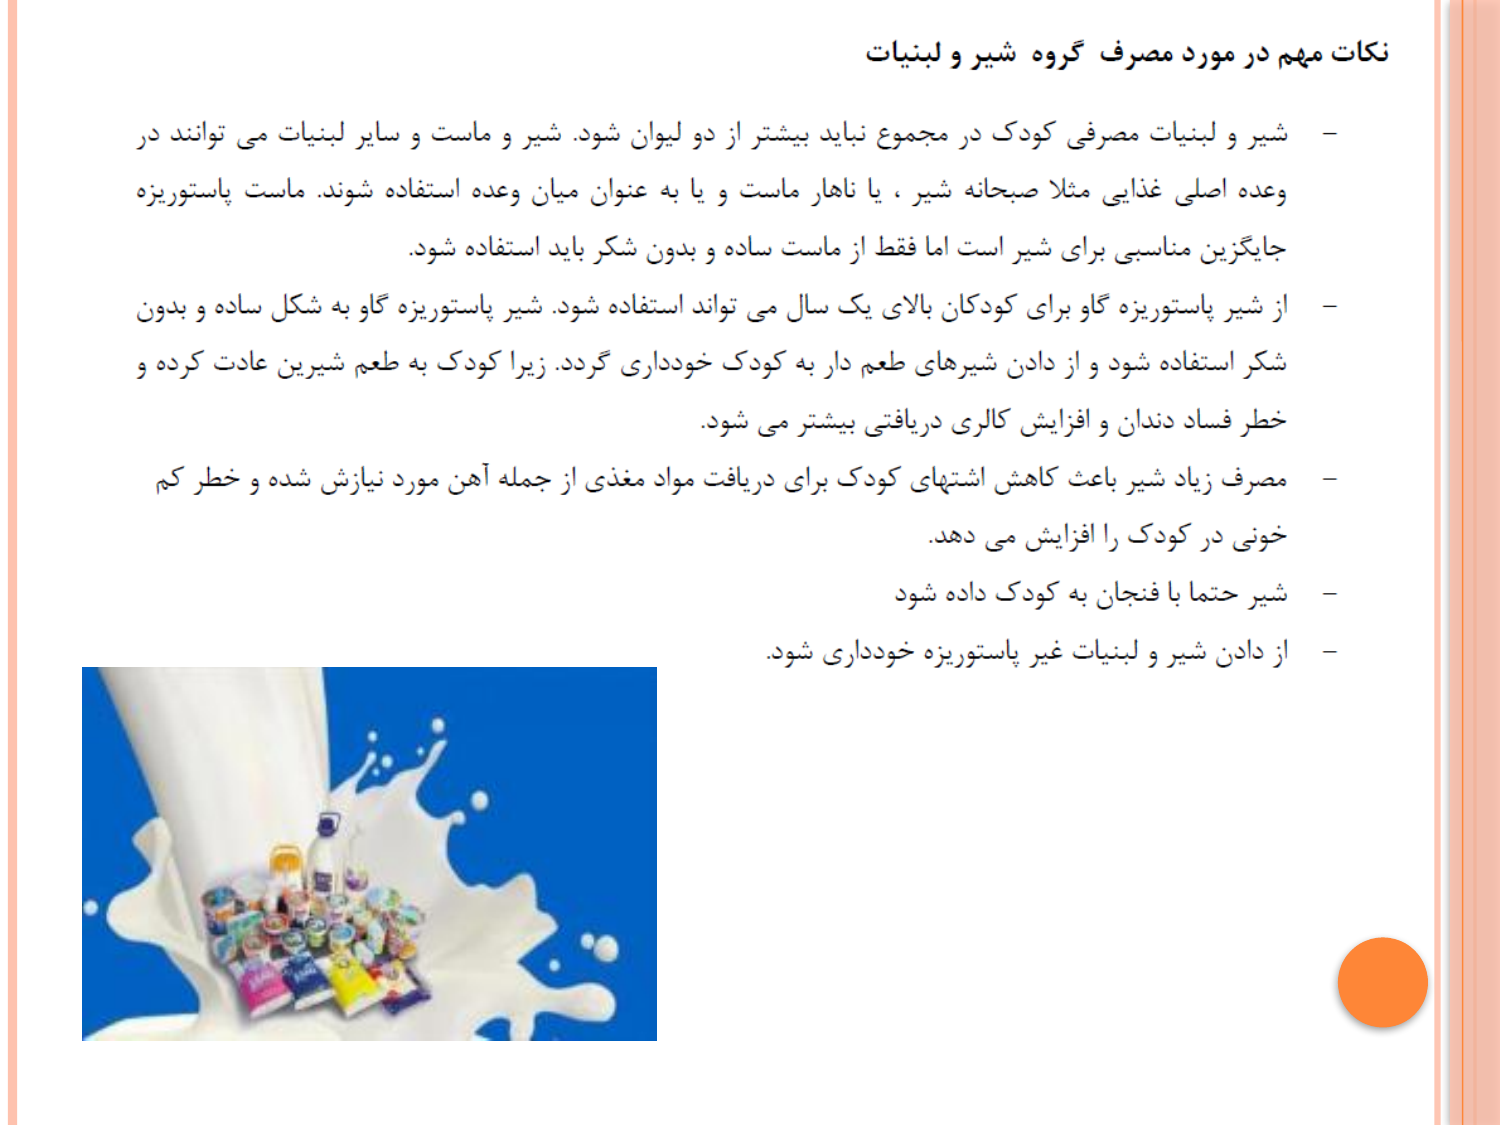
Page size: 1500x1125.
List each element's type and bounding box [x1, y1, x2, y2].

picture [81, 667, 657, 1042]
list [57, 34, 1417, 704]
